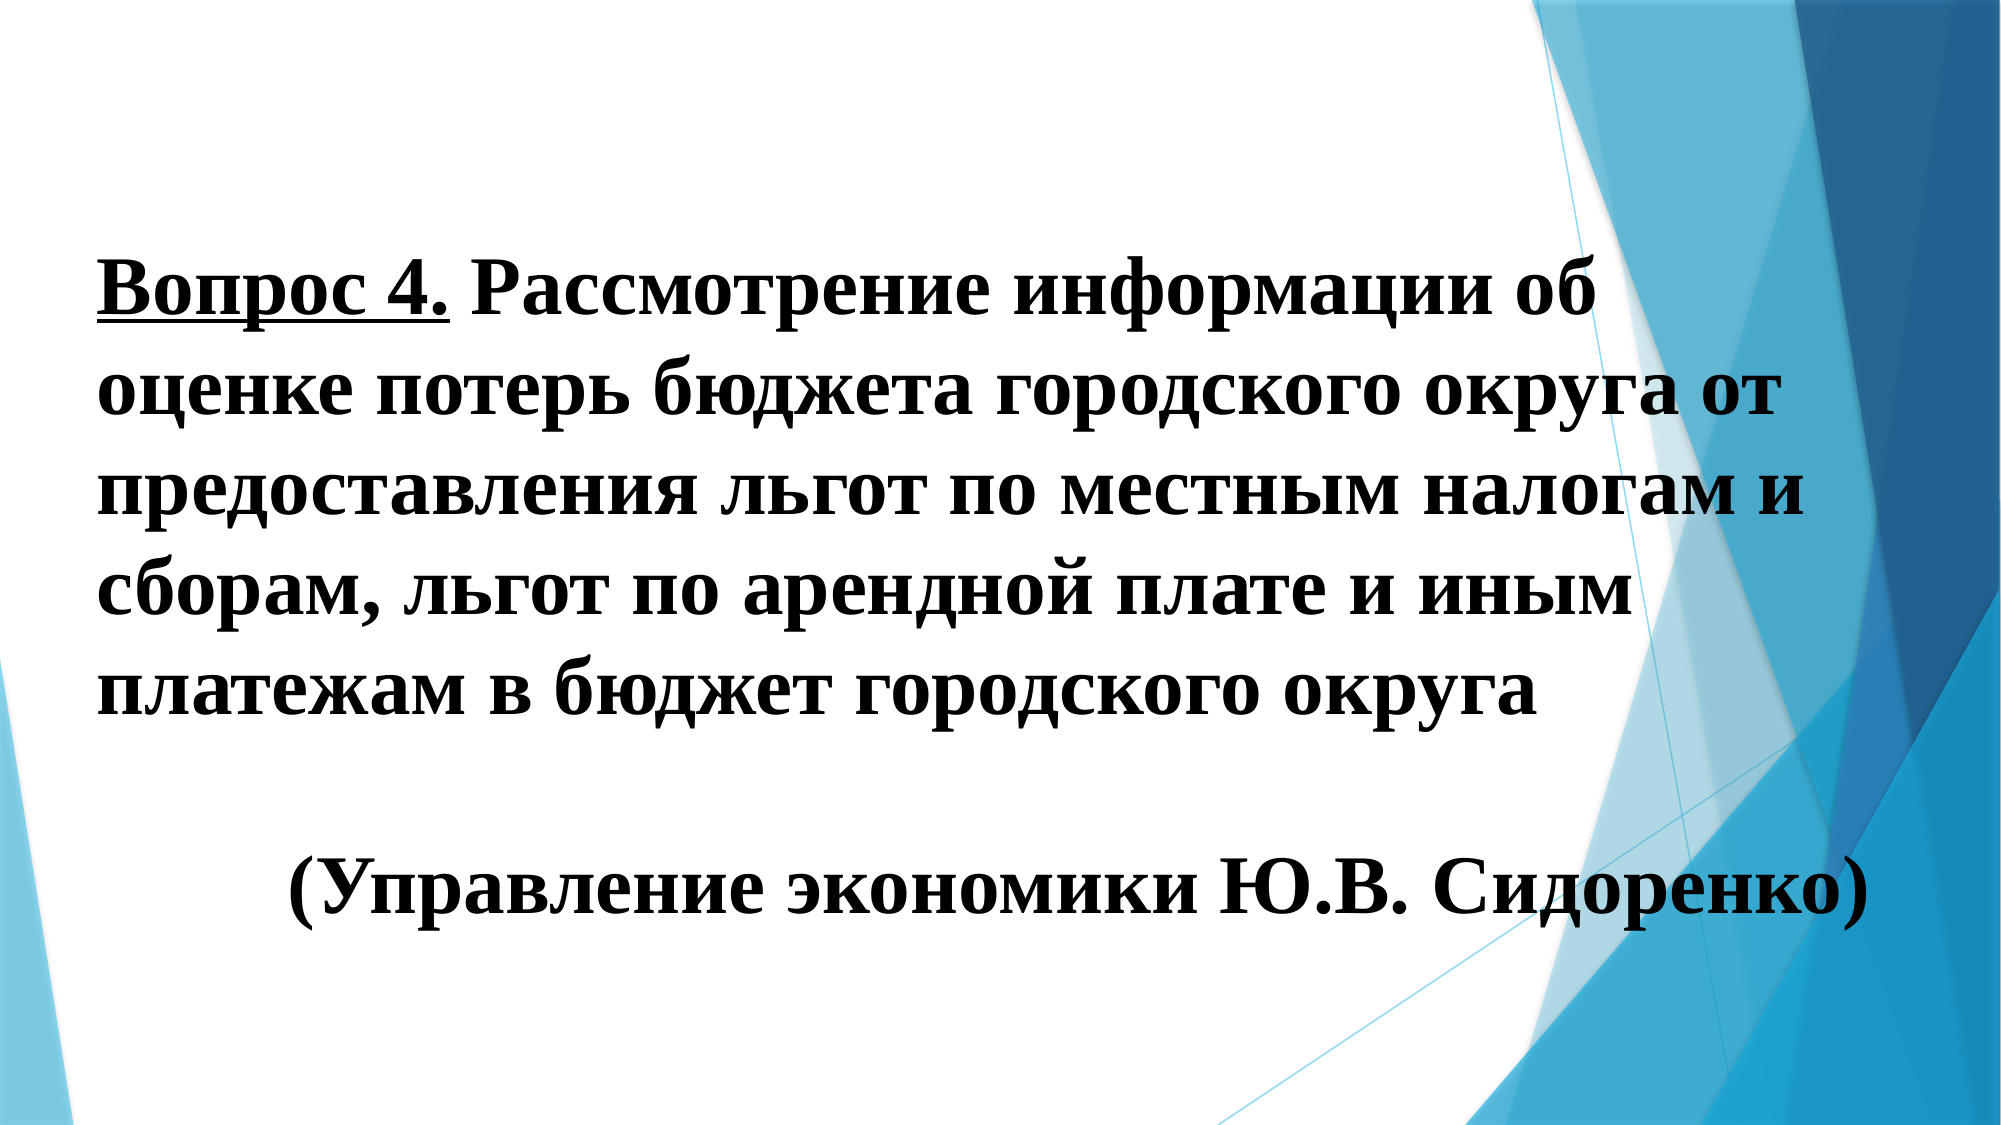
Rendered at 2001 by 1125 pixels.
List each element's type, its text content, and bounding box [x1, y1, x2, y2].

text_box Вопрос 4. Рассмотрение информации об оценке потерь бюджета городского округа от предоставления льгот по местным налогам и сборам, льгот по арендной плате и иным платежам в бюджет городского округа (Управление экономики Ю.В. Сидоренко) [82, 223, 1887, 1039]
